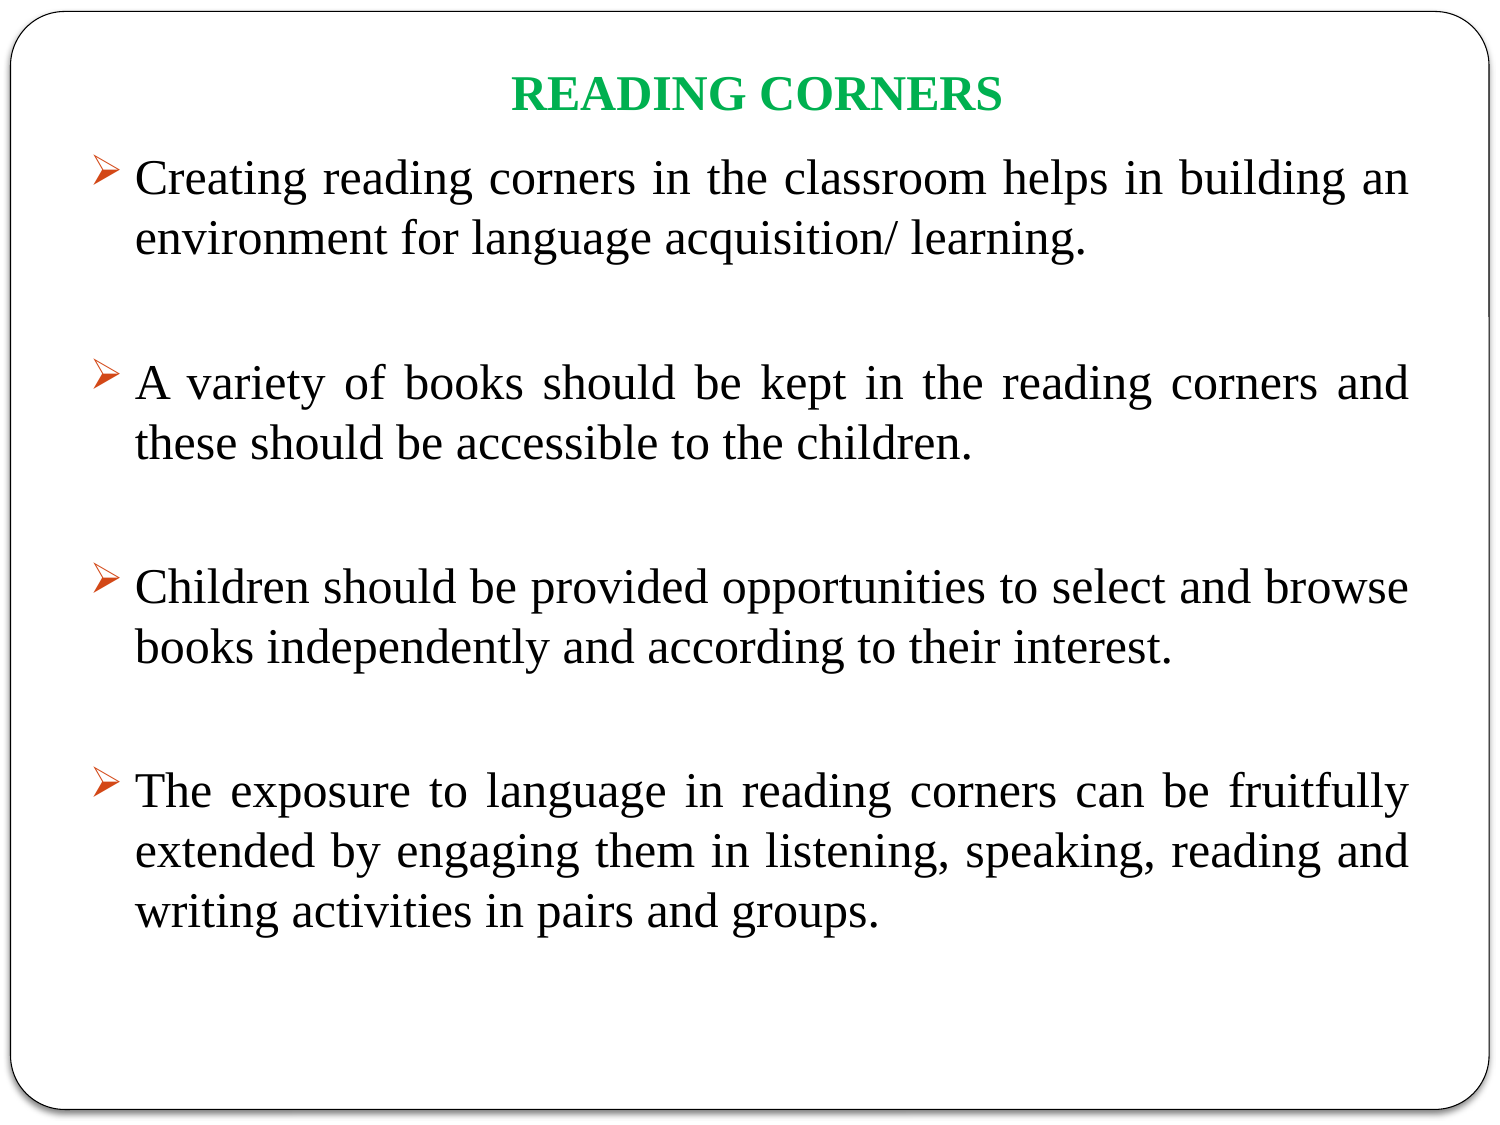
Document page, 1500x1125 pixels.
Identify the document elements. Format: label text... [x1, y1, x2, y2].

title READING CORNERS [75, 45, 1425, 137]
list Creating reading corners in the classroom helps in building an environment for language acquisition/ learning. A variety of books should be kept in the reading corners and these should be accessible to the children. Children should be provided opportunities to select and browse books independently and according to their interest. The exposure to language in reading corners can be fruitfully extended by engaging them in listening, speaking, reading and writing activities in pairs and groups. [75, 137, 1425, 1005]
